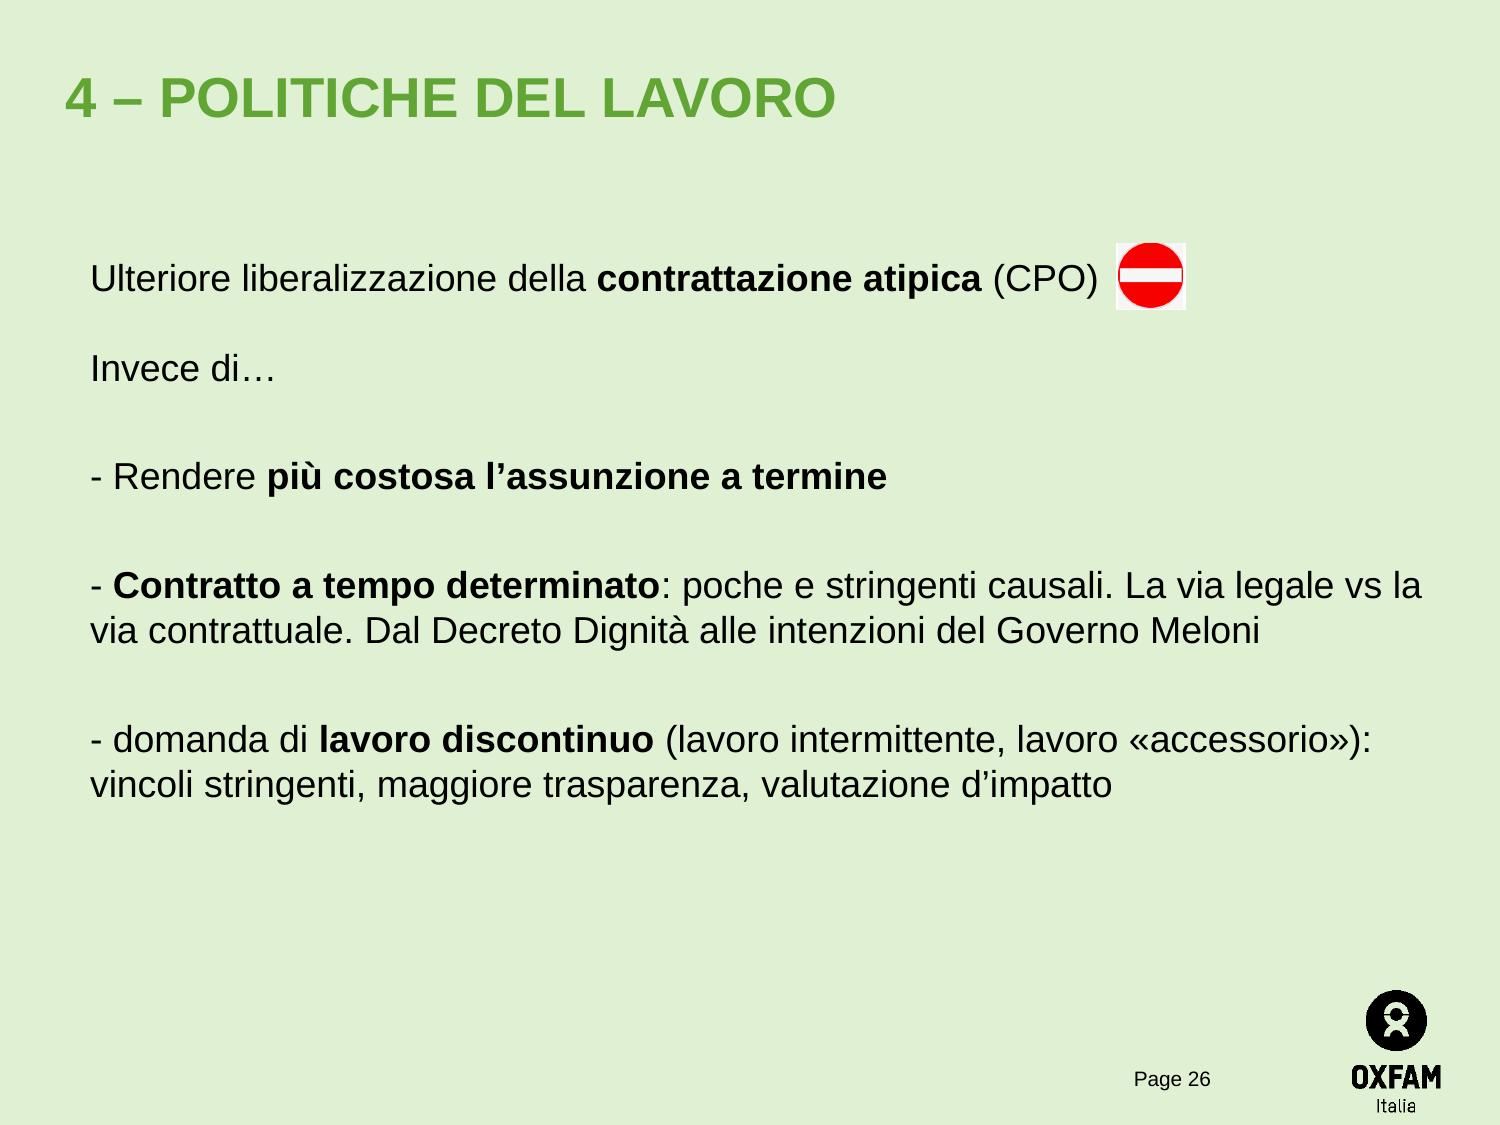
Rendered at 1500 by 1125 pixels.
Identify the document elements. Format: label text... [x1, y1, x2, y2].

picture [1115, 243, 1186, 310]
list Ulteriore liberalizzazione della contrattazione atipica (CPO) Invece di… - Rendere più costosa l’assunzione a termine - Contratto a tempo determinato: poche e stringenti causali. La via legale vs la via contrattuale. Dal Decreto Dignità alle intenzioni del Governo Meloni - domanda di lavoro discontinuo (lavoro intermittente, lavoro «accessorio»): vincoli stringenti, maggiore trasparenza, valutazione d’impatto [75, 166, 1459, 1041]
title 4 – POLITICHE DEL LAVORO [50, 36, 1450, 155]
picture [1345, 1041, 1447, 1119]
